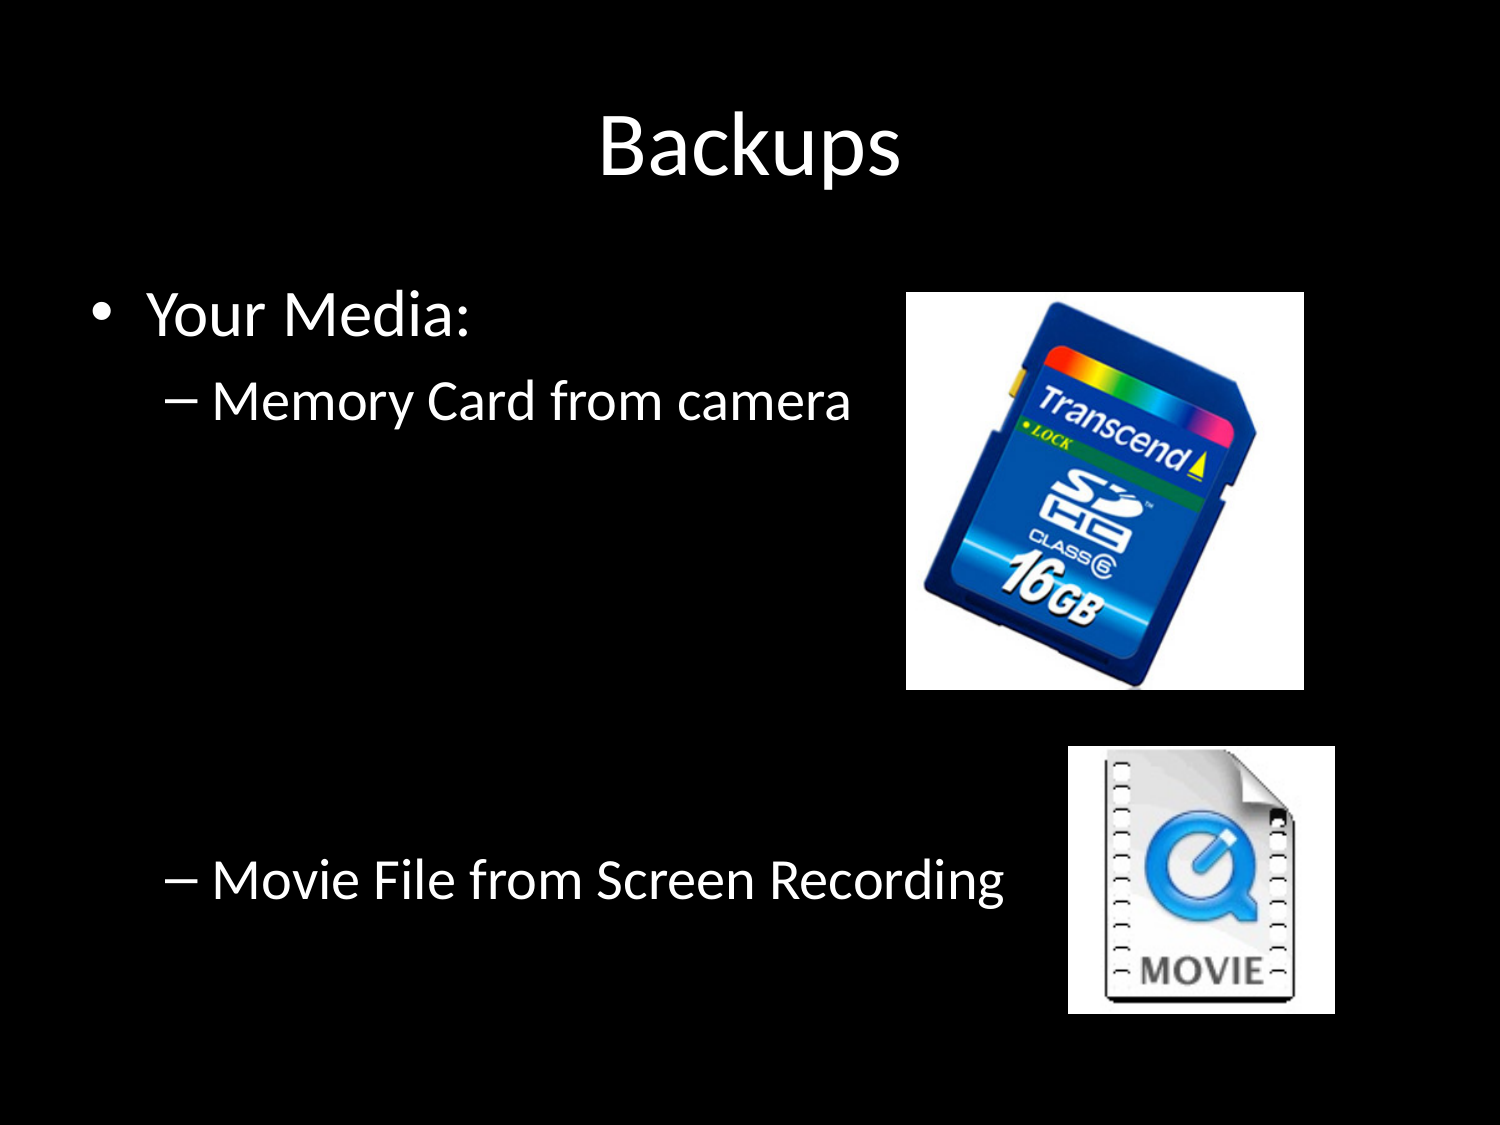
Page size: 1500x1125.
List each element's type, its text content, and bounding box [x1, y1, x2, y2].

picture [906, 292, 1304, 690]
picture [1067, 746, 1336, 1014]
title Backups [75, 45, 1425, 233]
list Your Media: Memory Card from camera Movie File from Screen Recording [75, 262, 1425, 1005]
